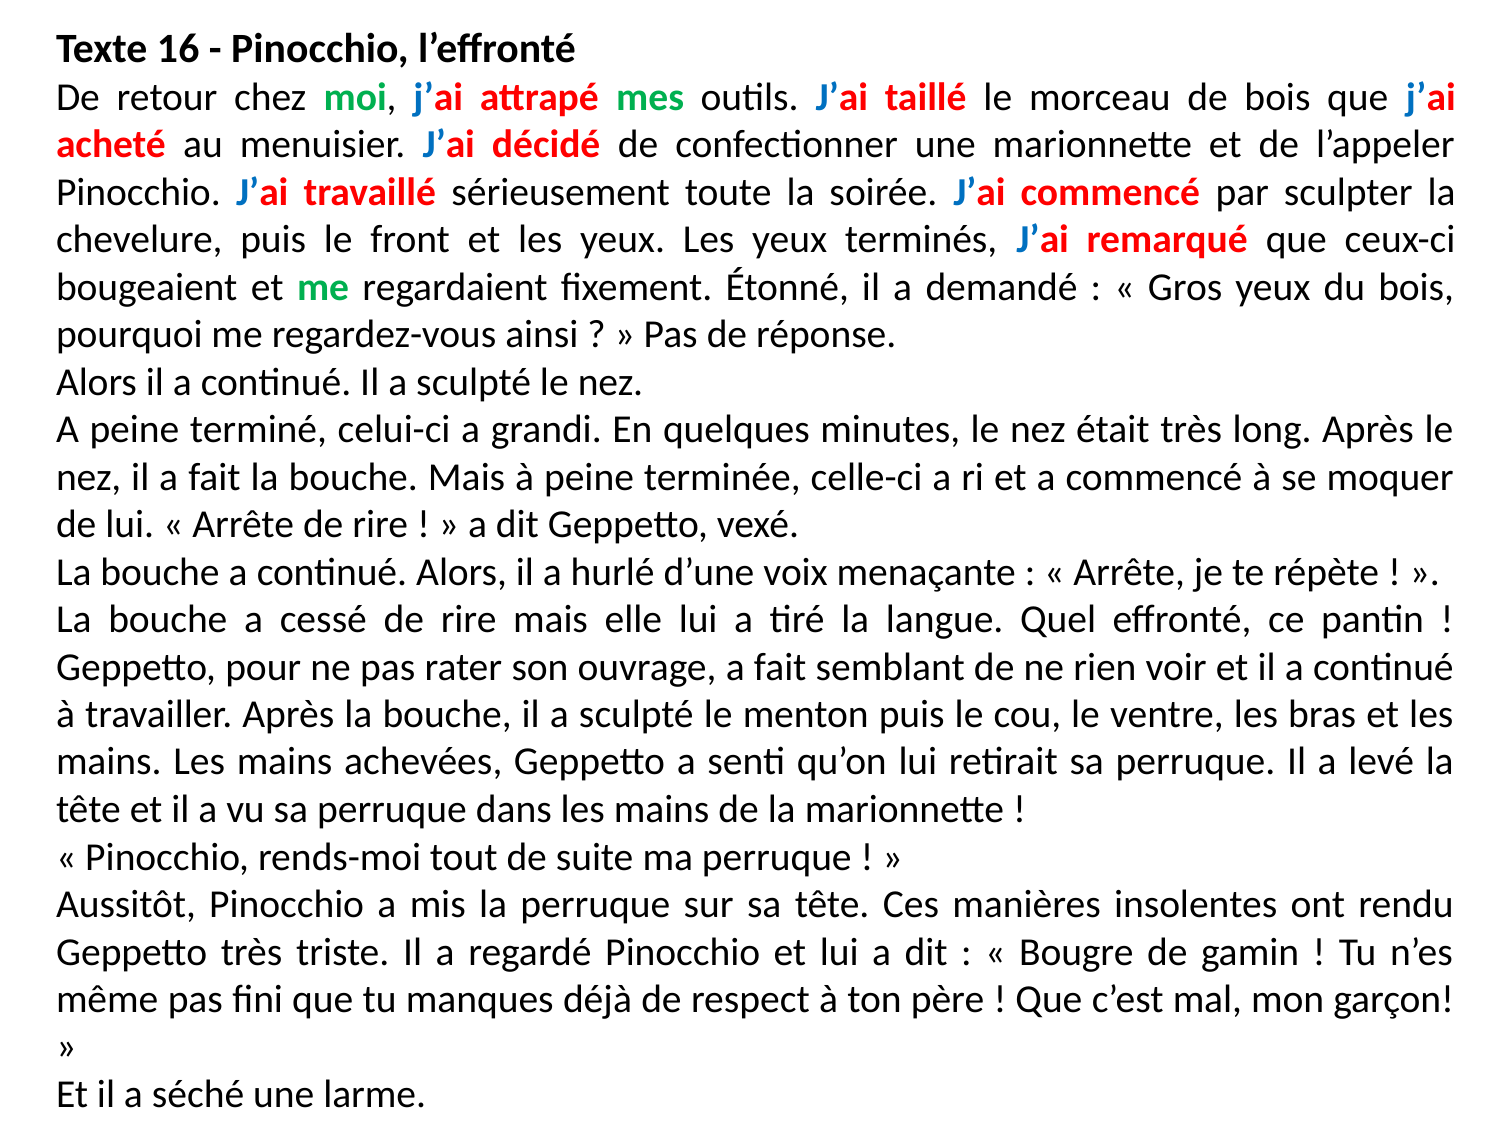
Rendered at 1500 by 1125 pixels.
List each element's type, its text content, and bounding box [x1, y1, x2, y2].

text_box Texte 16 - Pinocchio, l’effronté De retour chez moi, j’ai attrapé mes outils. J’ai taillé le morceau de bois que j’ai acheté au menuisier. J’ai décidé de confectionner une marionnette et de l’appeler Pinocchio. J’ai travaillé sérieusement toute la soirée. J’ai commencé par sculpter la chevelure, puis le front et les yeux. Les yeux terminés, J’ai remarqué que ceux-ci bougeaient et me regardaient fixement. Étonné, il a demandé : « Gros yeux du bois, pourquoi me regardez-vous ainsi ? » Pas de réponse. Alors il a continué. Il a sculpté le nez. A peine terminé, celui-ci a grandi. En quelques minutes, le nez était très long. Après le nez, il a fait la bouche. Mais à peine terminée, celle-ci a ri et a commencé à se moquer de lui. « Arrête de rire ! » a dit Geppetto, vexé. La bouche a continué. Alors, il a hurlé d’une voix menaçante : « Arrête, je te répète ! ». La bouche a cessé de rire mais elle lui a tiré la langue. Quel effronté, ce pantin ! Geppetto, pour ne pas rater son ouvrage, a fait semblant de ne rien voir et il a continué à travailler. Après la bouche, il a sculpté le menton puis le cou, le ventre, les bras et les mains. Les mains achevées, Geppetto a senti qu’on lui retirait sa perruque. Il a levé la tête et il a vu sa perruque dans les mains de la marionnette ! « Pinocchio, rends-moi tout de suite ma perruque ! » Aussitôt, Pinocchio a mis la perruque sur sa tête. Ces manières insolentes ont rendu Geppetto très triste. Il a regardé Pinocchio et lui a dit : « Bougre de gamin ! Tu n’es même pas fini que tu manques déjà de respect à ton père ! Que c’est mal, mon garçon! » Et il a séché une larme. [41, 13, 1471, 1123]
